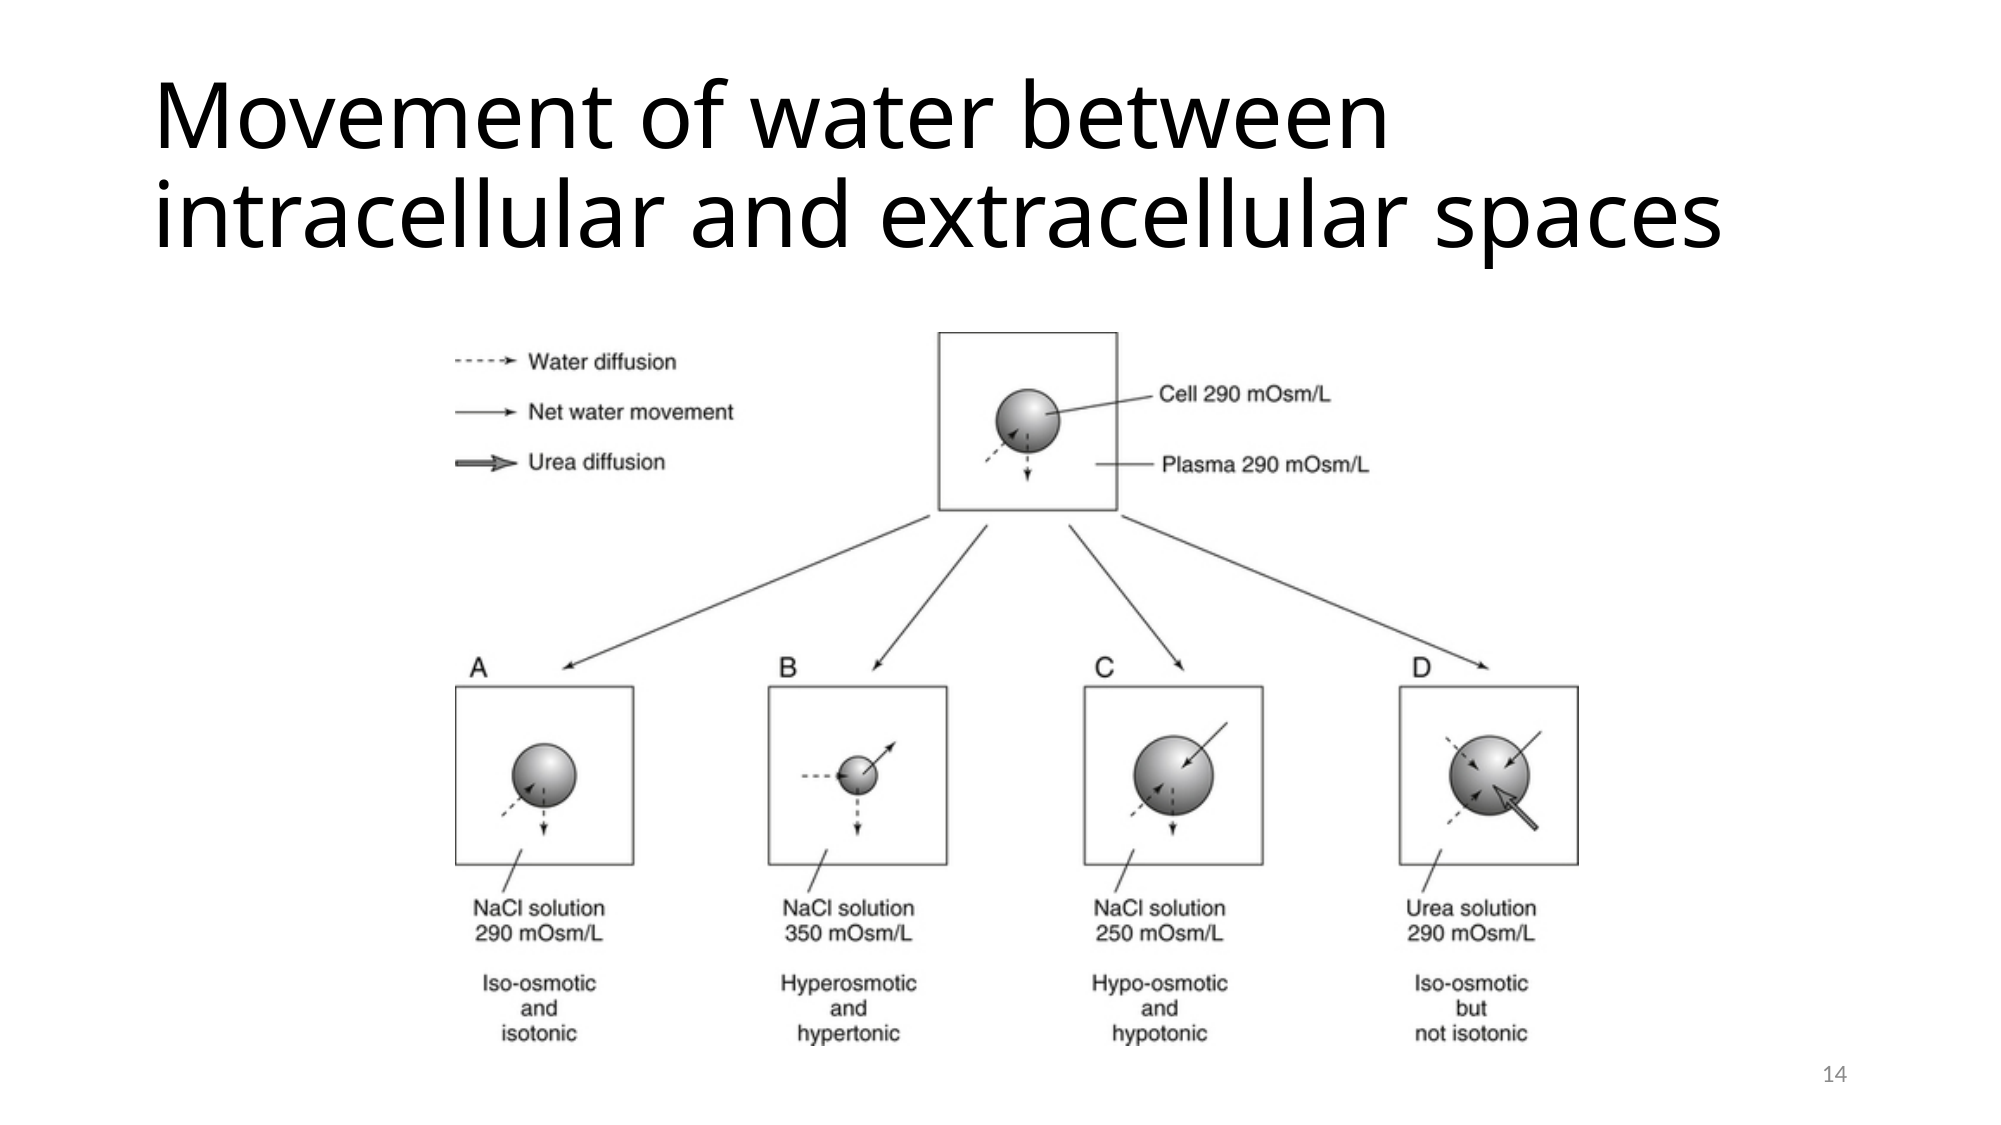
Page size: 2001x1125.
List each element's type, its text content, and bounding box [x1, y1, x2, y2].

title Movement of water between intracellular and extracellular spaces [137, 59, 1863, 278]
slide_number 14 [1412, 1042, 1863, 1103]
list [455, 332, 1579, 1046]
